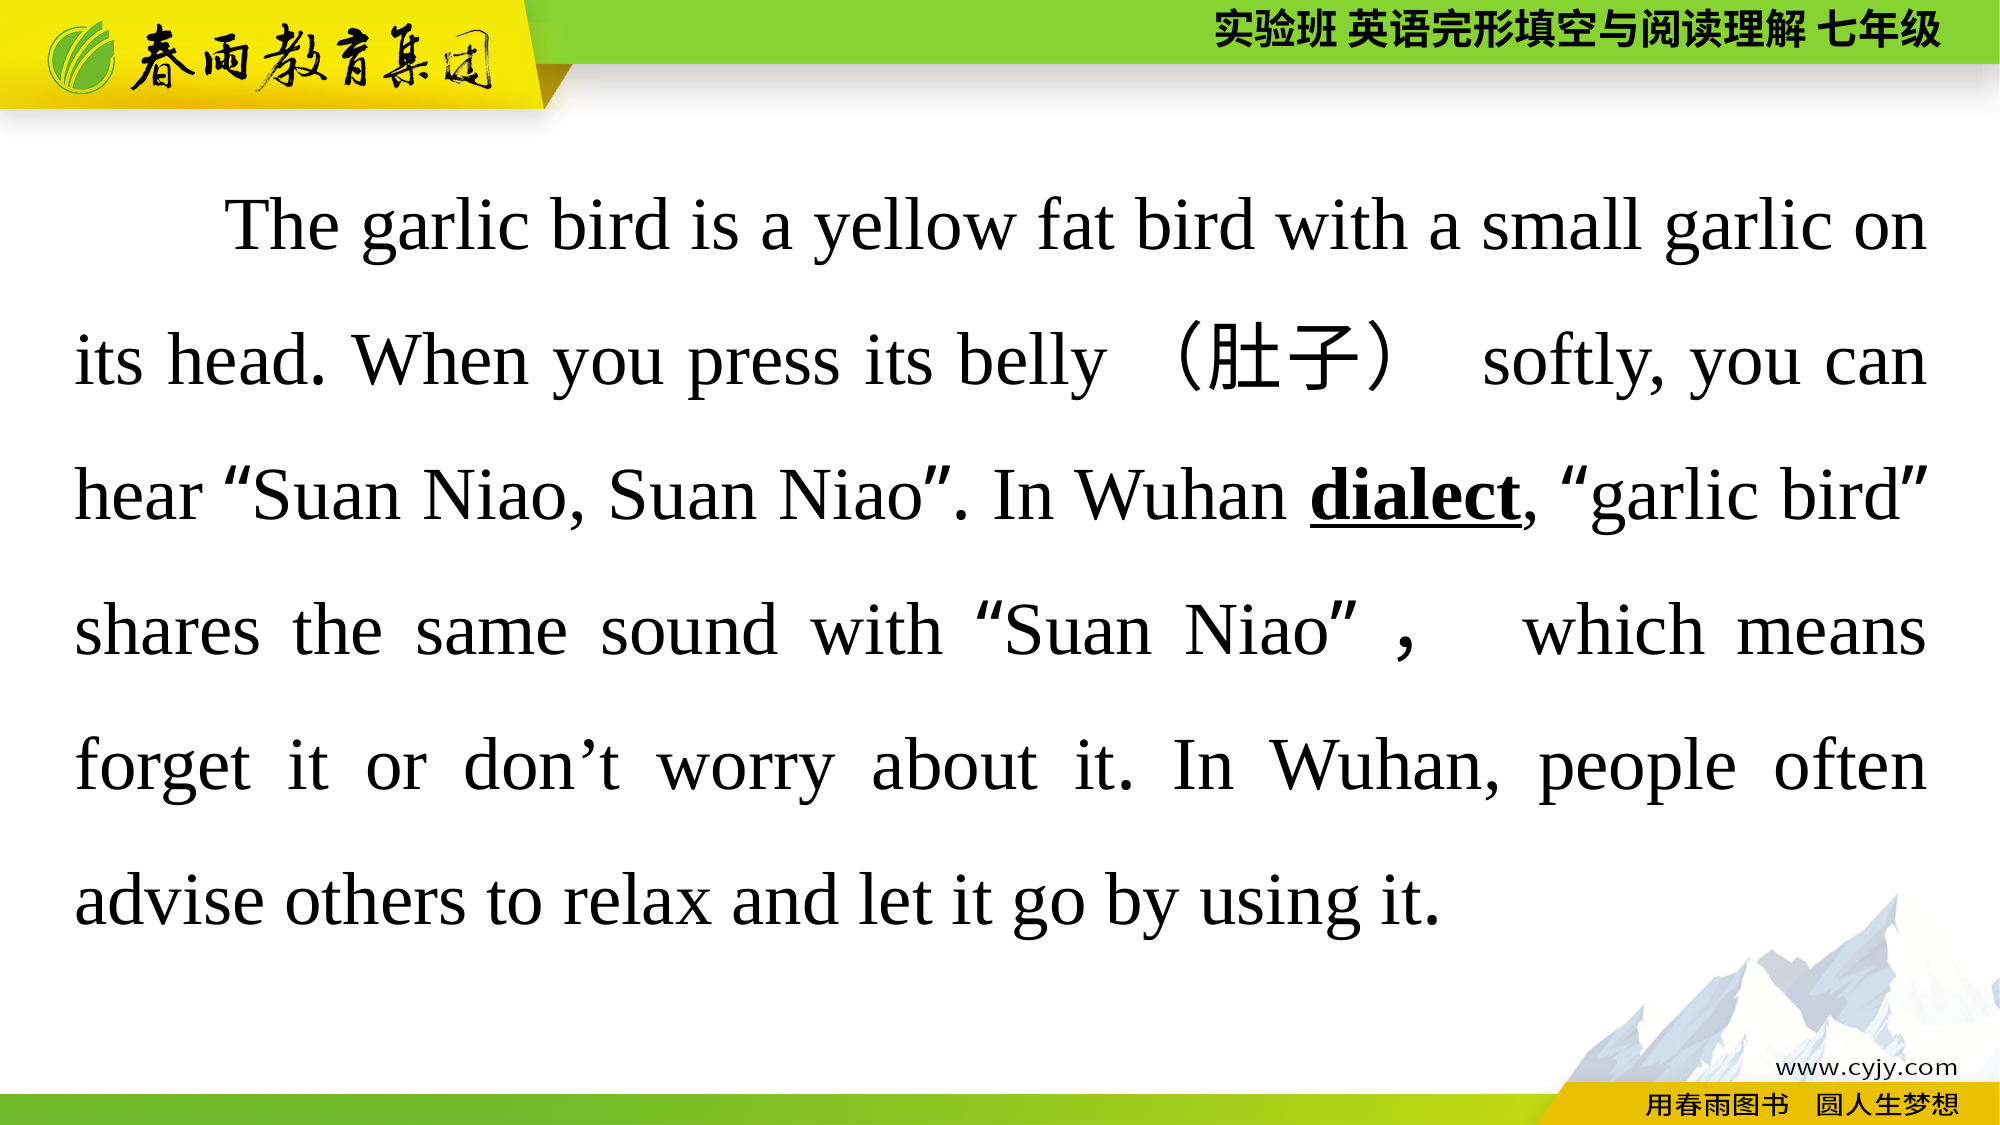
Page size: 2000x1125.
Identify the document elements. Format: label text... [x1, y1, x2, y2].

picture [0, 0, 2000, 1125]
list The garlic bird is a yellow fat bird with a small garlic on its head. When you press its belly（肚子） softly, you can hear “Suan Niao, Suan Niao”. In Wuhan dialect, “garlic bird” shares the same sound with “Suan Niao”， which means forget it or don’t worry about it. In Wuhan, people often advise others to relax and let it go by using it. [59, 122, 1944, 1075]
